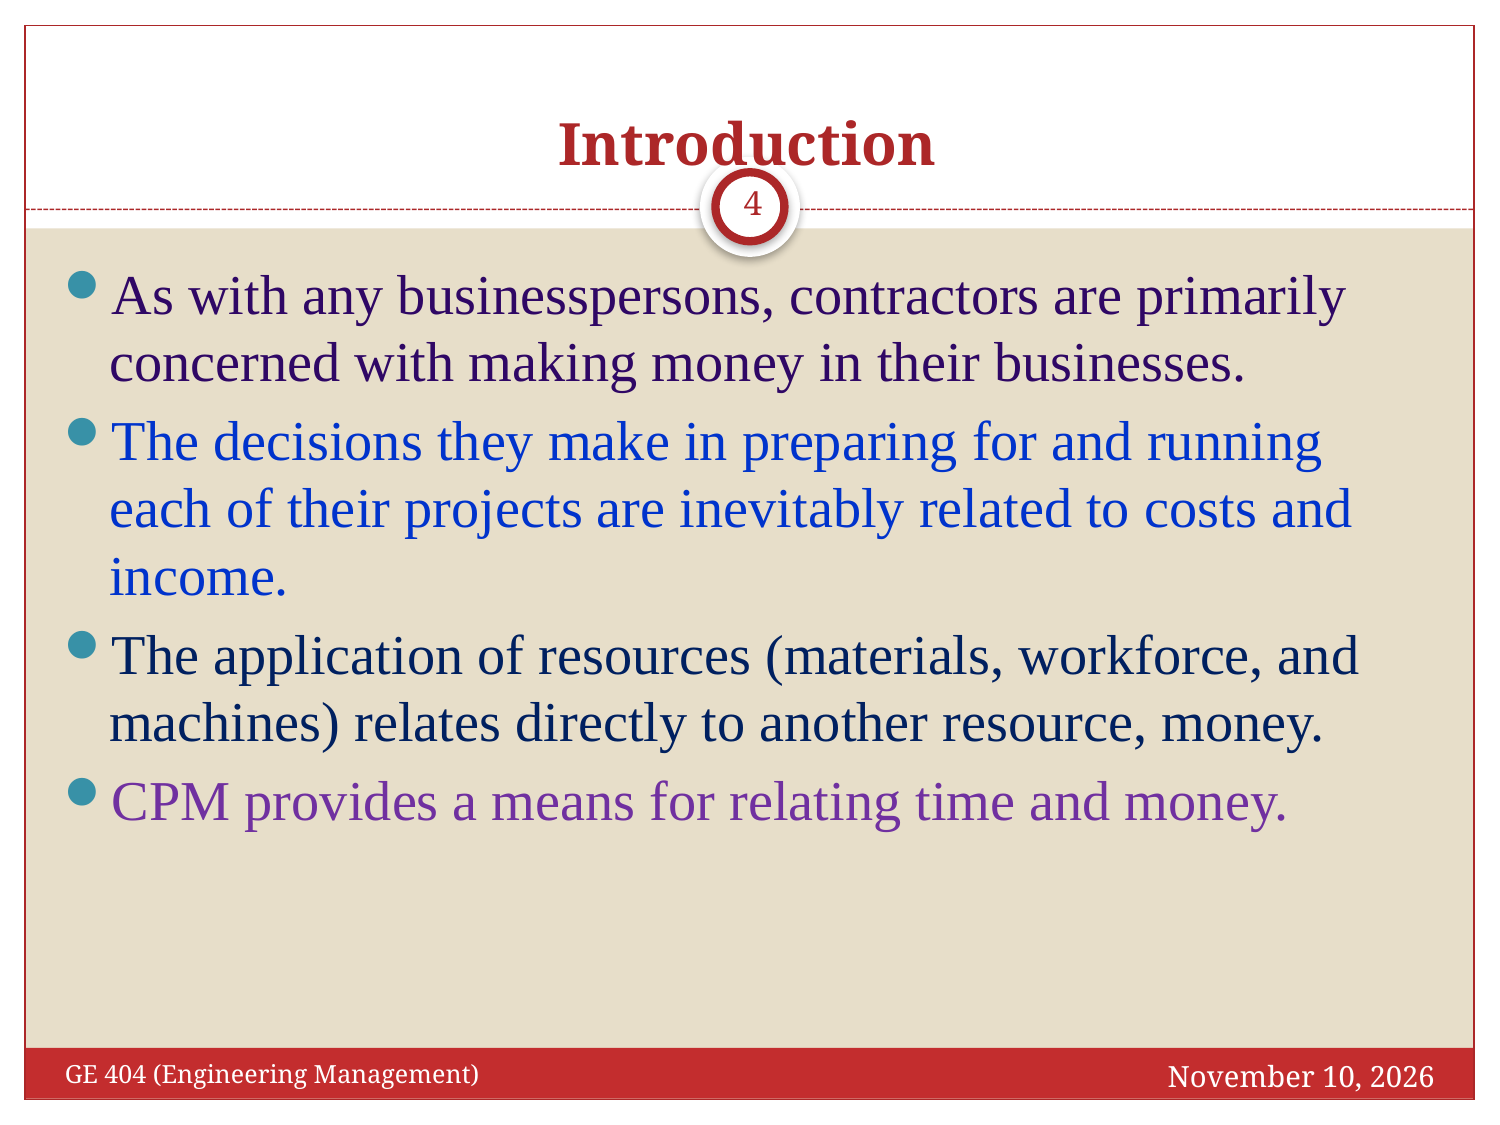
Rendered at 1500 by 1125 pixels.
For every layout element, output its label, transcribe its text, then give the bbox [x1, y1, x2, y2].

title Introduction [47, 60, 1448, 185]
list As with any businesspersons, contractors are primarily concerned with making money in their businesses. The decisions they make in preparing for and running each of their projects are inevitably related to costs and income. The application of resources (materials, workforce, and machines) relates directly to another resource, money. CPM provides a means for relating time and money. [49, 250, 1445, 1001]
slide_number 4 [715, 168, 791, 241]
footer GE 404 (Engineering Management) [50, 1051, 638, 1112]
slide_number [950, 1050, 1450, 1111]
